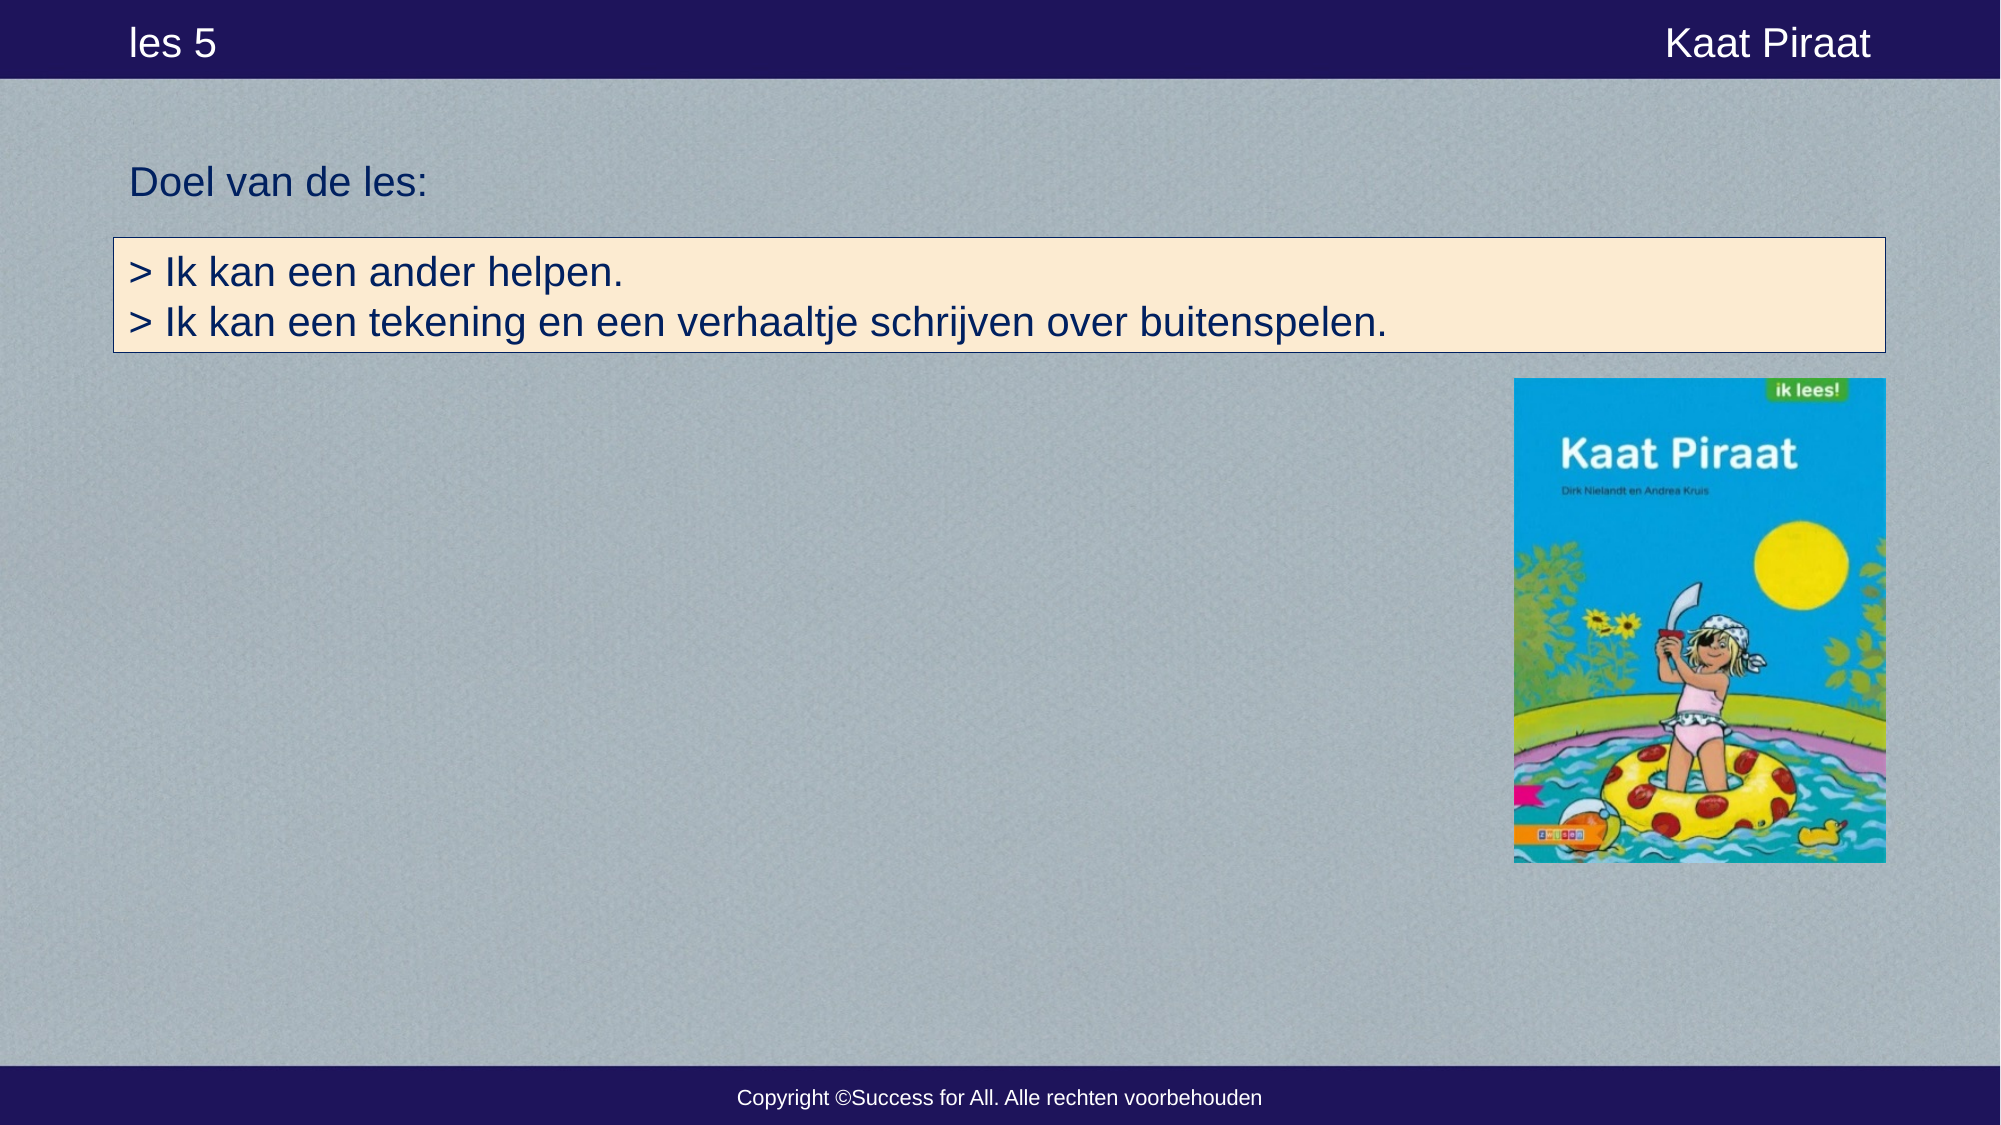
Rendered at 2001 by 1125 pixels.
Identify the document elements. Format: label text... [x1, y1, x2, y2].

text_box Copyright ©Success for All. Alle rechten voorbehouden [0, 1076, 2000, 1125]
picture [0, 0, 2001, 1125]
text_box les 5 [114, 8, 354, 73]
text_box Doel van de les: [114, 147, 1635, 213]
text_box Kaat Piraat [999, 8, 1886, 73]
text_box > Ik kan een ander helpen. > Ik kan een tekening en een verhaaltje schrijven over buitenspelen. [113, 237, 1886, 353]
